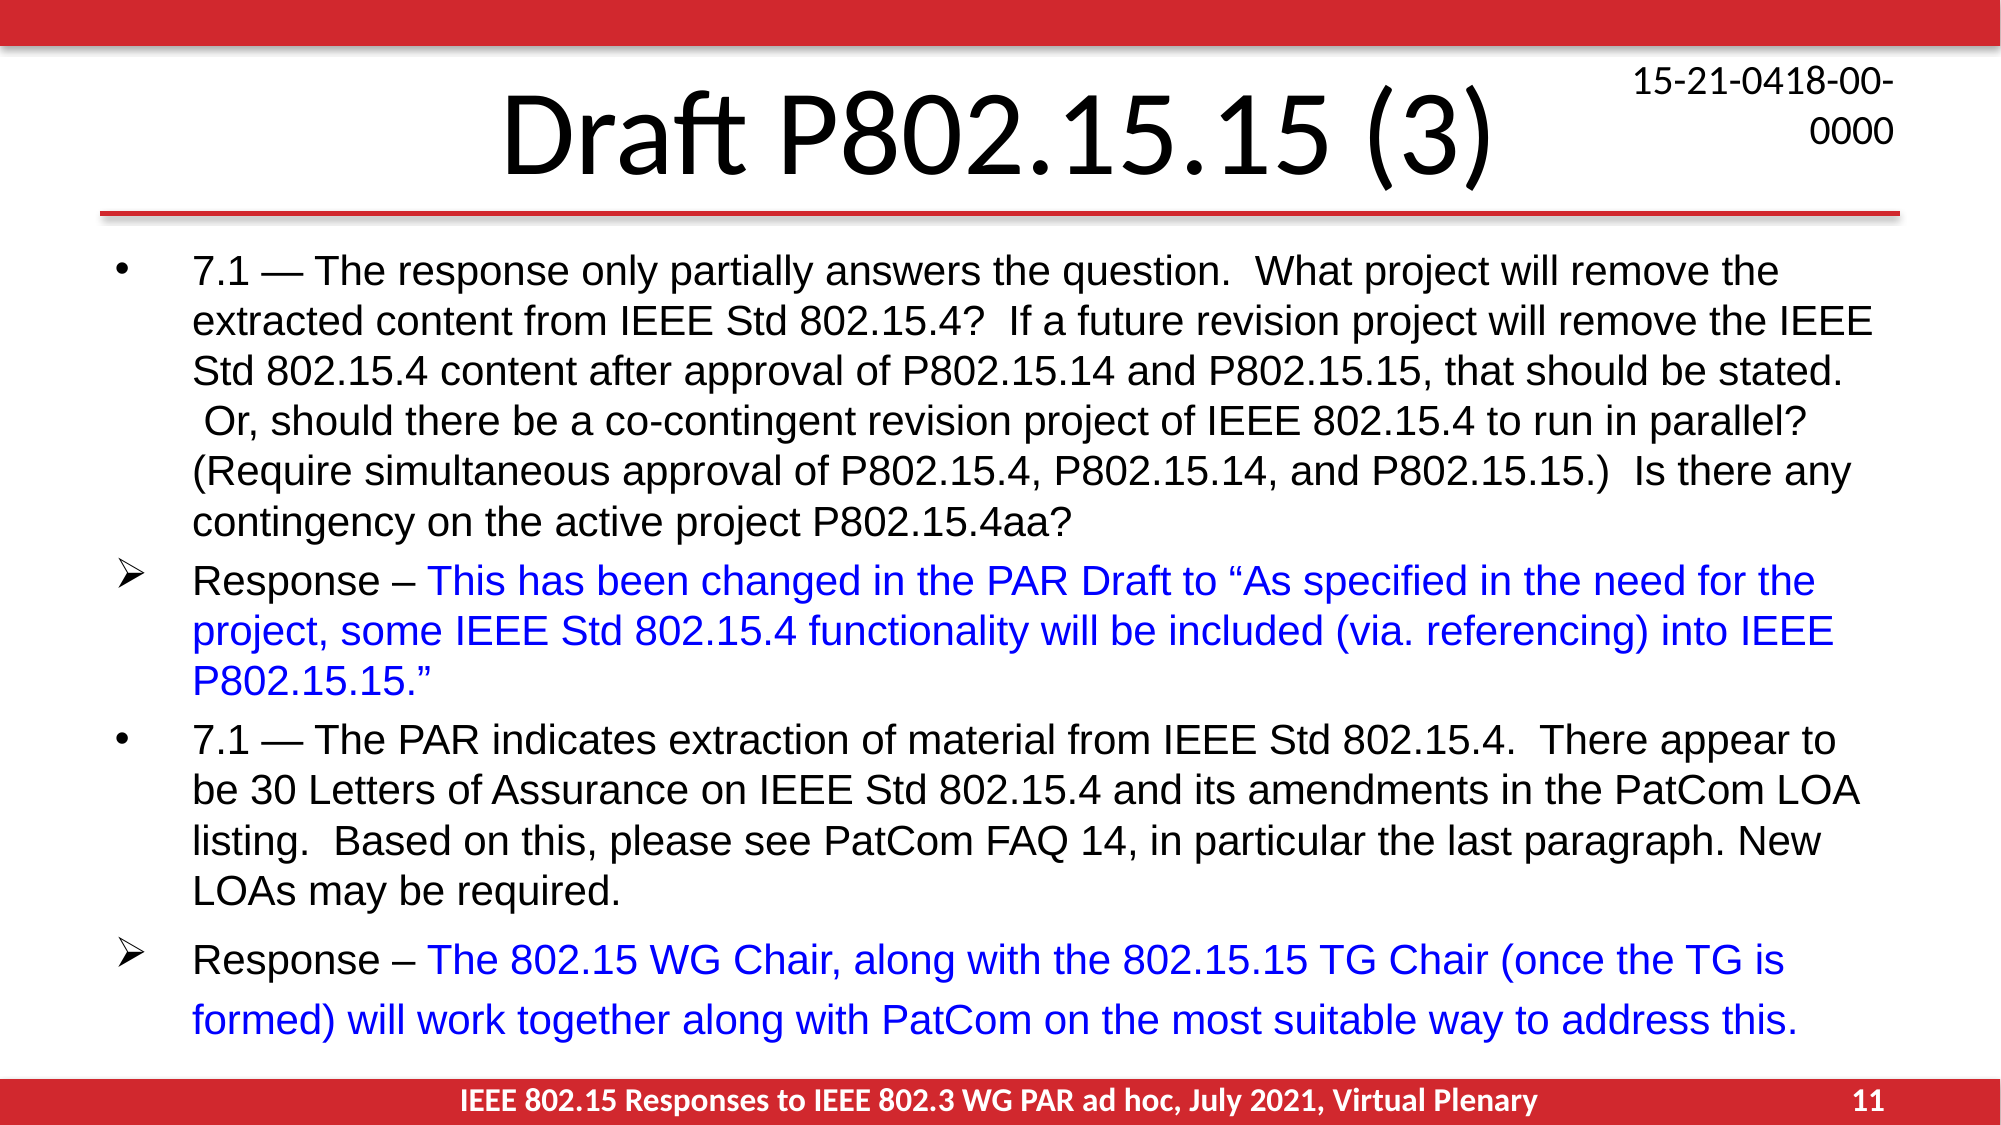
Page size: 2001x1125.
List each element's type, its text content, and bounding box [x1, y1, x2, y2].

title Draft P802.15.15 (3) [99, 32, 1900, 220]
footer IEEE 802.15 Responses to IEEE 802.3 WG PAR ad hoc, July 2021, Virtual Plenary [373, 1068, 1626, 1125]
slide_number 11 [1626, 1068, 1900, 1125]
list 7.1 — The response only partially answers the question. What project will remove the extracted content from IEEE Std 802.15.4? If a future revision project will remove the IEEE Std 802.15.4 content after approval of P802.15.14 and P802.15.15, that should be stated. Or, should there be a co-contingent revision project of IEEE 802.15.4 to run in parallel? (Require simultaneous approval of P802.15.4, P802.15.14, and P802.15.15.) Is there any contingency on the active project P802.15.4aa? Response – This has been changed in the PAR Draft to “As specified in the need for the project, some IEEE Std 802.15.4 functionality will be included (via. referencing) into IEEE P802.15.15.” 7.1 — The PAR indicates extraction of material from IEEE Std 802.15.4. There appear to be 30 Letters of Assurance on IEEE Std 802.15.4 and its amendments in the PatCom LOA listing. Based on this, please see PatCom FAQ 14, in particular the last paragraph. New LOAs may be required. Response – The 802.15 WG Chair, along with the 802.15.15 TG Chair (once the TG is formed) will work together along with PatCom on the most suitable way to address this. [99, 235, 1900, 1069]
